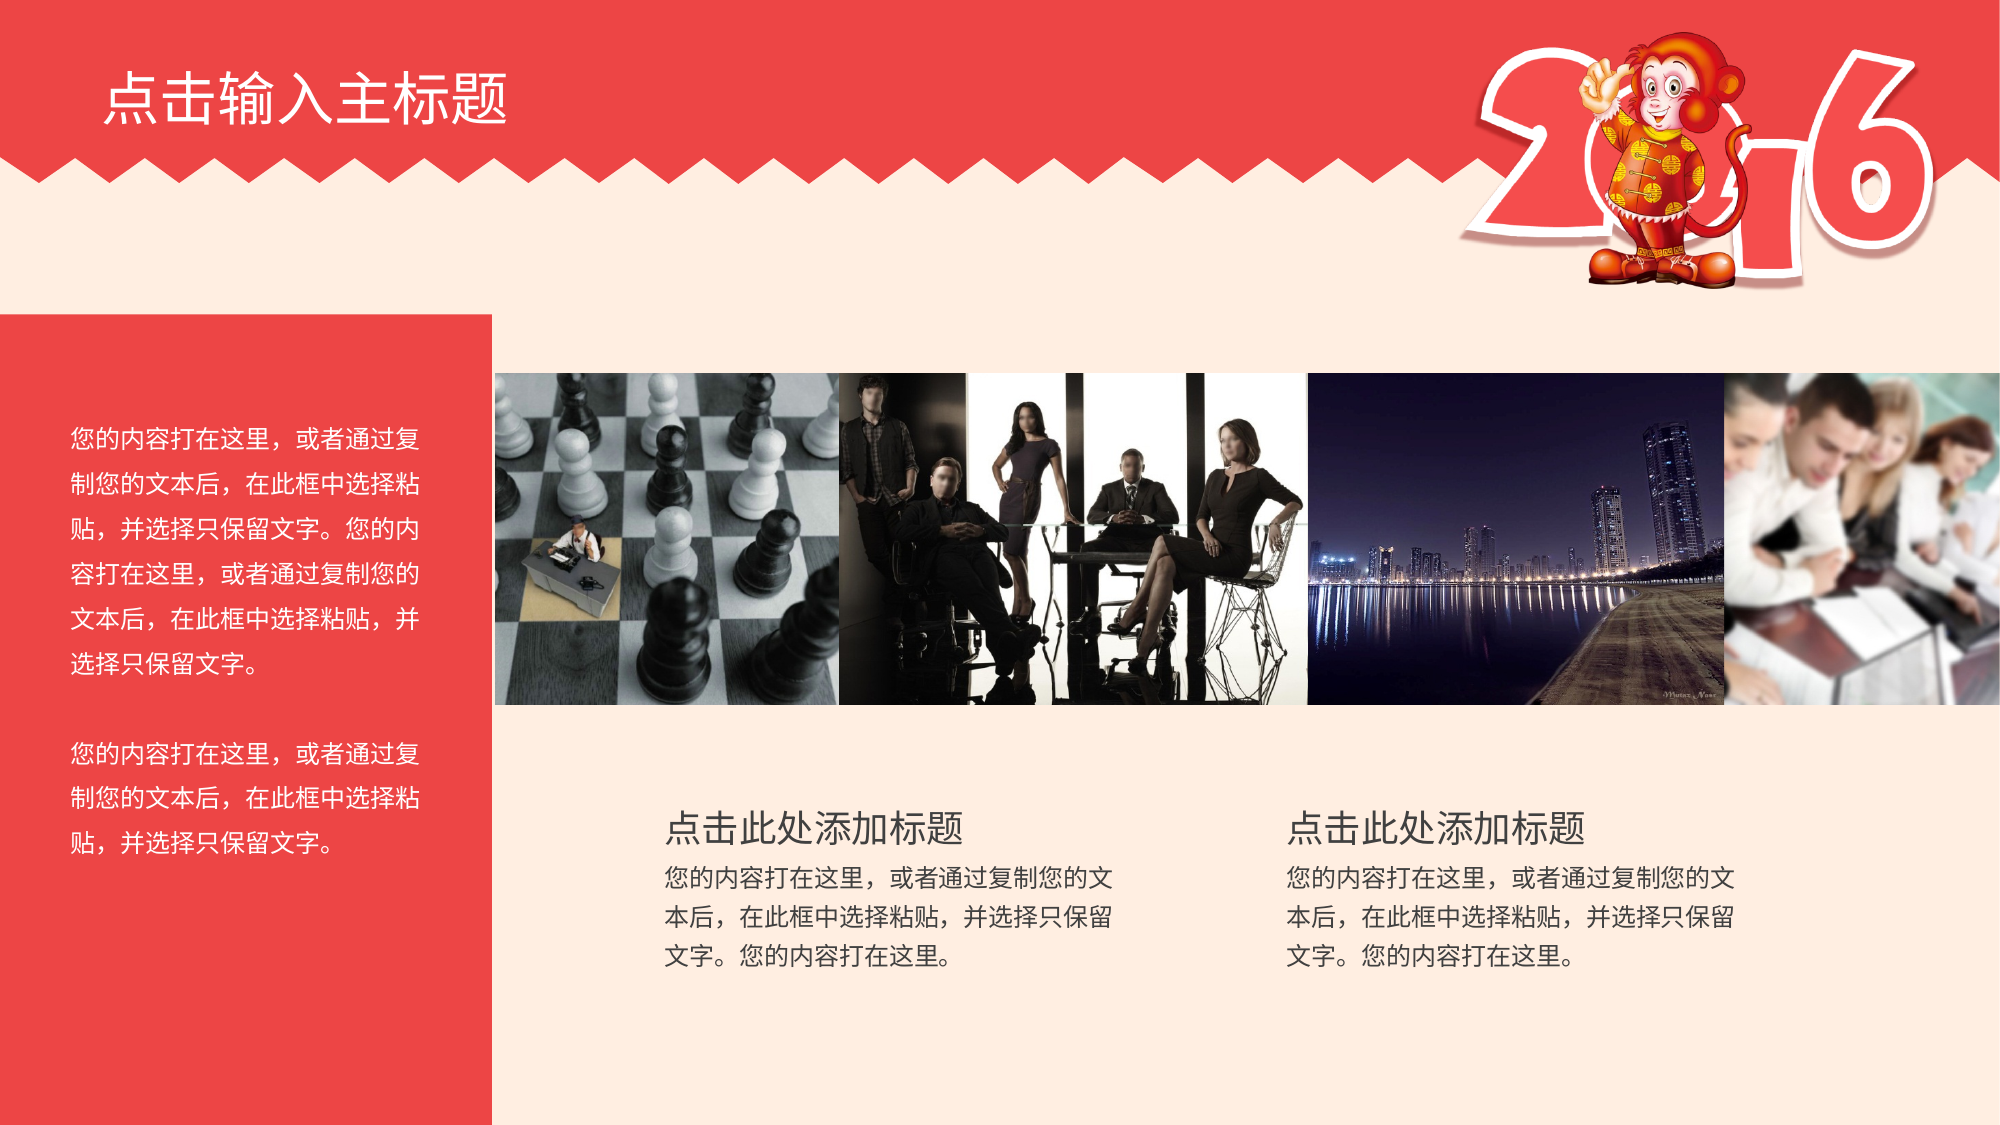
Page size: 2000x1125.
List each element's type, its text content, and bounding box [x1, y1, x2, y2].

text_box 点击输入主标题 [86, 54, 525, 140]
text_box 您的内容打在这里，或者通过复制您的文本后，在此框中选择粘贴，并选择只保留文字。您的内容打在这里，或者通过复制您的文本后，在此框中选择粘贴，并选择只保留文字。 您的内容打在这里，或者通过复制您的文本后，在此框中选择粘贴，并选择只保留文字。 [0, 312, 494, 1125]
text_box 点击此处添加标题 [649, 775, 1028, 845]
picture [494, 0, 2000, 705]
text_box 您的内容打在这里，或者通过复制您的文本后，在此框中选择粘贴，并选择只保留文字。您的内容打在这里。 [649, 845, 1152, 978]
text_box 您的内容打在这里，或者通过复制您的文本后，在此框中选择粘贴，并选择只保留文字。您的内容打在这里。 [1271, 845, 1774, 978]
text_box 点击此处添加标题 [1271, 775, 1650, 845]
